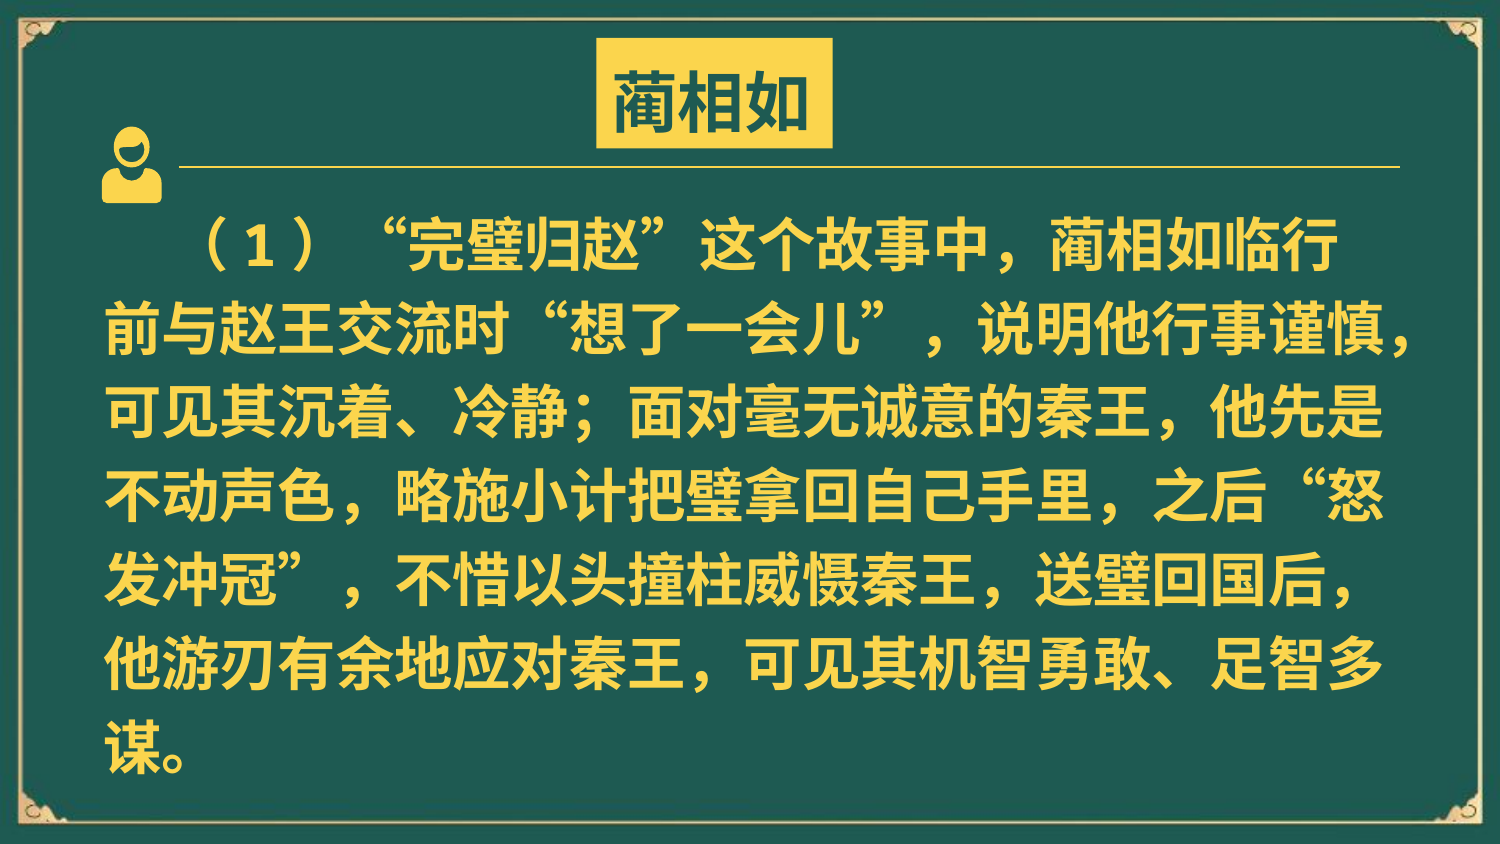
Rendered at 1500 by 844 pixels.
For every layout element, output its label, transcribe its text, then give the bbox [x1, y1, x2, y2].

text_box 蔺相如 [596, 37, 833, 124]
picture [0, 0, 1500, 844]
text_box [88, 126, 1400, 796]
